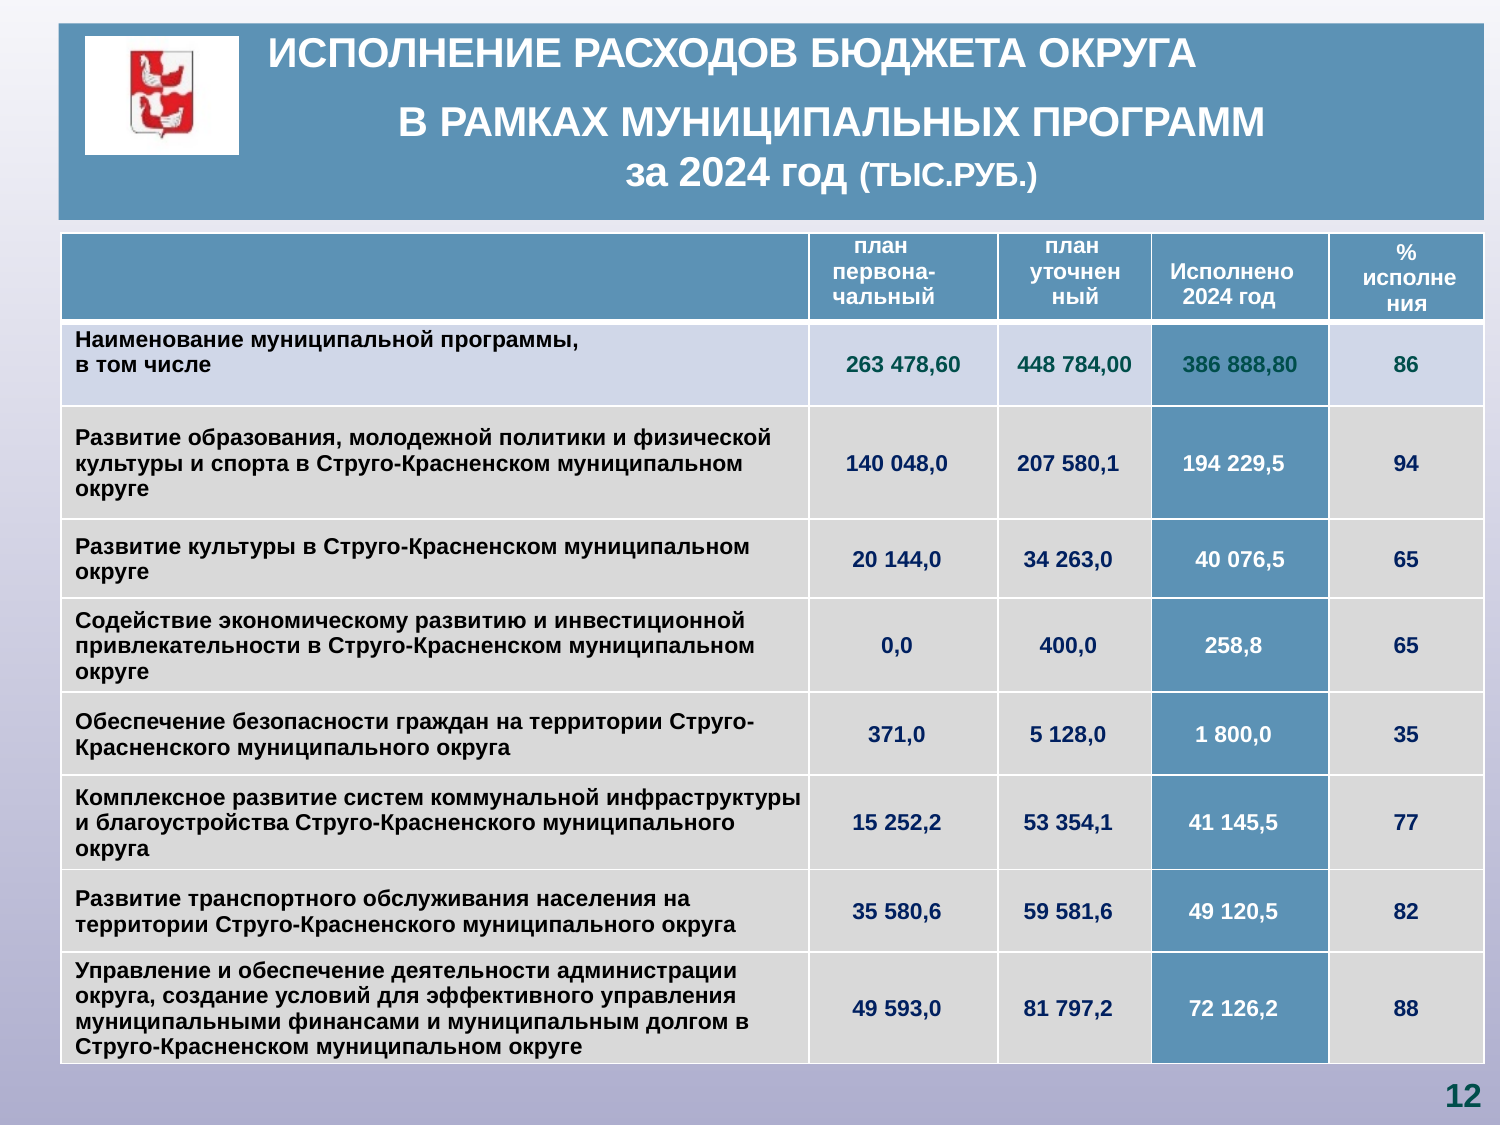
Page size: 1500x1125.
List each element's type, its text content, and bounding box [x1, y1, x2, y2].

table_cell 386 888,80 [1152, 325, 1328, 405]
table_header % исполне ния [1330, 234, 1483, 319]
table_cell 15 252,2 [810, 776, 997, 869]
table_cell 20 144,0 [810, 520, 997, 597]
table_cell 81 797,2 [999, 953, 1151, 1063]
table_cell 59 581,6 [999, 870, 1151, 951]
table_cell 0,0 [810, 599, 997, 691]
text_box 12 [1442, 1072, 1485, 1115]
table_header план уточненный [999, 234, 1151, 319]
table_cell 1 800,0 [1152, 693, 1328, 774]
table_header план первона- чальный [810, 234, 997, 319]
picture [84, 36, 239, 155]
table_cell 35 [1330, 693, 1483, 774]
table_cell 65 [1330, 599, 1483, 691]
table_cell 194 229,5 [1152, 407, 1328, 518]
table_cell 86 [1330, 325, 1483, 405]
table_cell 263 478,60 [810, 325, 997, 405]
table_cell Управление и обеспечение деятельности администрации округа, создание условий для эффективного управления муниципальными финансами и муниципальным долгом в Струго-Красненском муниципальном округе [62, 953, 808, 1063]
text_box ИСПОЛНЕНИЕ РАСХОДОВ БЮДЖЕТА ОКРУГА [265, 24, 1356, 77]
table_cell 34 263,0 [999, 520, 1151, 597]
table_header Исполнено 2024 год [1152, 234, 1328, 319]
table_cell 77 [1330, 776, 1483, 869]
table_cell 41 145,5 [1152, 776, 1328, 869]
table_cell Наименование муниципальной программы, в том числе [62, 325, 808, 405]
table_cell 65 [1330, 520, 1483, 597]
table_cell 35 580,6 [810, 870, 997, 951]
table_cell Комплексное развитие систем коммунальной инфраструктуры и благоустройства Струго-Красненского муниципального округа [62, 776, 808, 869]
table_cell 88 [1330, 953, 1483, 1063]
table_cell 94 [1330, 407, 1483, 518]
table_cell 53 354,1 [999, 776, 1151, 869]
table_cell 371,0 [810, 693, 997, 774]
table_cell 5 128,0 [999, 693, 1151, 774]
table_cell Обеспечение безопасности граждан на территории Струго-Красненского муниципального округа [62, 693, 808, 774]
table_cell 400,0 [999, 599, 1151, 691]
table_cell 207 580,1 [999, 407, 1151, 518]
table_cell 140 048,0 [810, 407, 997, 518]
table_cell Развитие культуры в Струго-Красненском муниципальном округе [62, 520, 808, 597]
table_cell 448 784,00 [999, 325, 1151, 405]
table_cell Содействие экономическому развитию и инвестиционной привлекательности в Струго-Красненском муниципальном округе [62, 599, 808, 691]
text_box [58, 23, 1484, 220]
table_cell 49 593,0 [810, 953, 997, 1063]
table_cell Развитие транспортного обслуживания населения на территории Струго-Красненского муниципального округа [62, 870, 808, 951]
table_cell 82 [1330, 870, 1483, 951]
table_header [62, 234, 808, 319]
title В РАМКАХ МУНИЦИПАЛЬНЫХ ПРОГРАММ за 2024 год (ТЫС.РУБ.) [265, 92, 1396, 232]
table_cell 49 120,5 [1152, 870, 1328, 951]
table_cell 40 076,5 [1152, 520, 1328, 597]
table_cell 258,8 [1152, 599, 1328, 691]
table_cell 72 126,2 [1152, 953, 1328, 1063]
table_cell Развитие образования, молодежной политики и физической культуры и спорта в Струго-Красненском муниципальном округе [62, 407, 808, 518]
